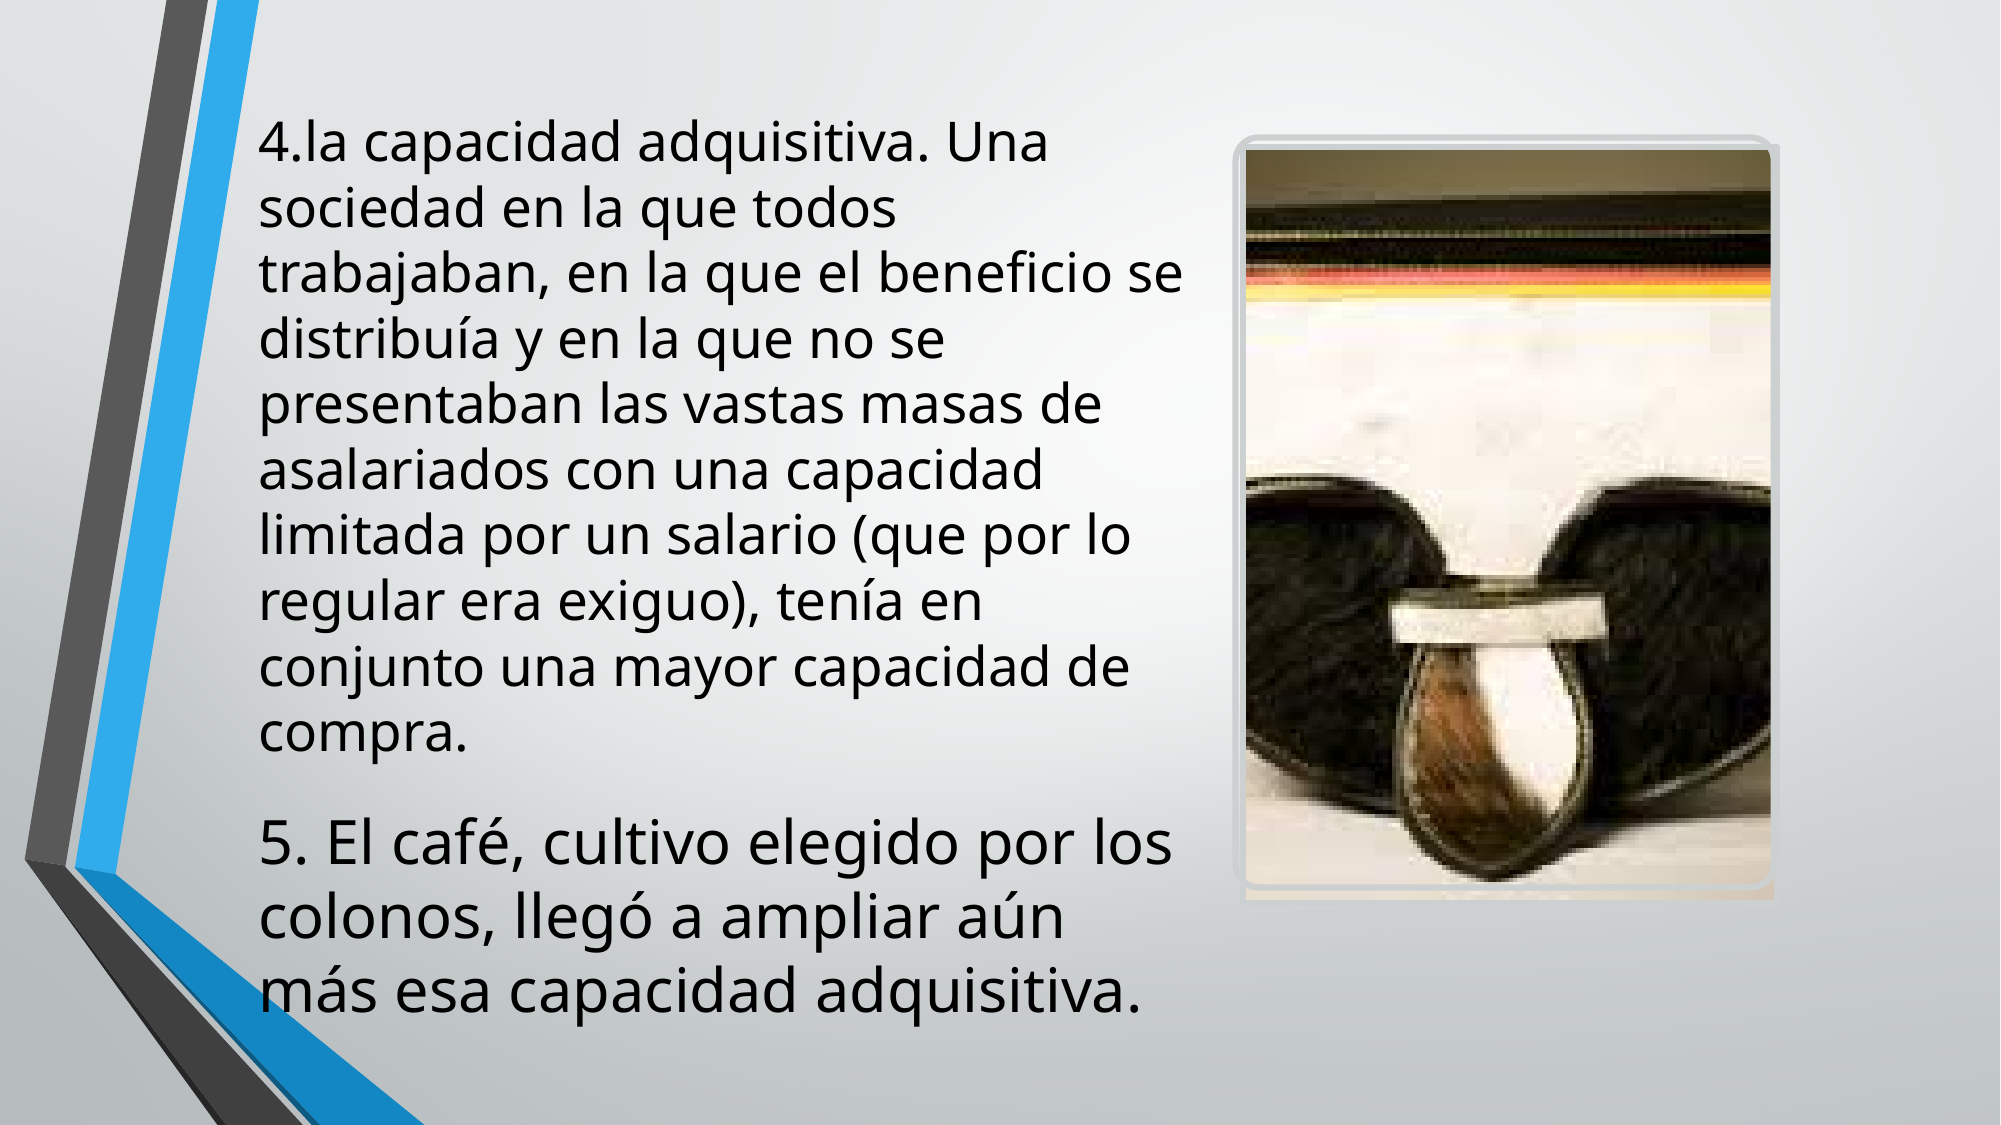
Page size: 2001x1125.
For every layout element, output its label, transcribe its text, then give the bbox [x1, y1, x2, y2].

list 5. El café, cultivo elegido por los colonos, llegó a ampliar aún más esa capacidad adquisitiva. [243, 770, 1206, 1058]
title 4.la capacidad adquisitiva. Una sociedad en la que todos trabajaban, en la que el beneficio se distribuía y en la que no se presentaban las vastas masas de asalariados con una capacidad limitada por un salario (que por lo regular era exiguo), tenía en conjunto una mayor capacidad de compra. [243, 94, 1206, 770]
text_box [1235, 137, 1771, 883]
picture [1245, 149, 1775, 901]
